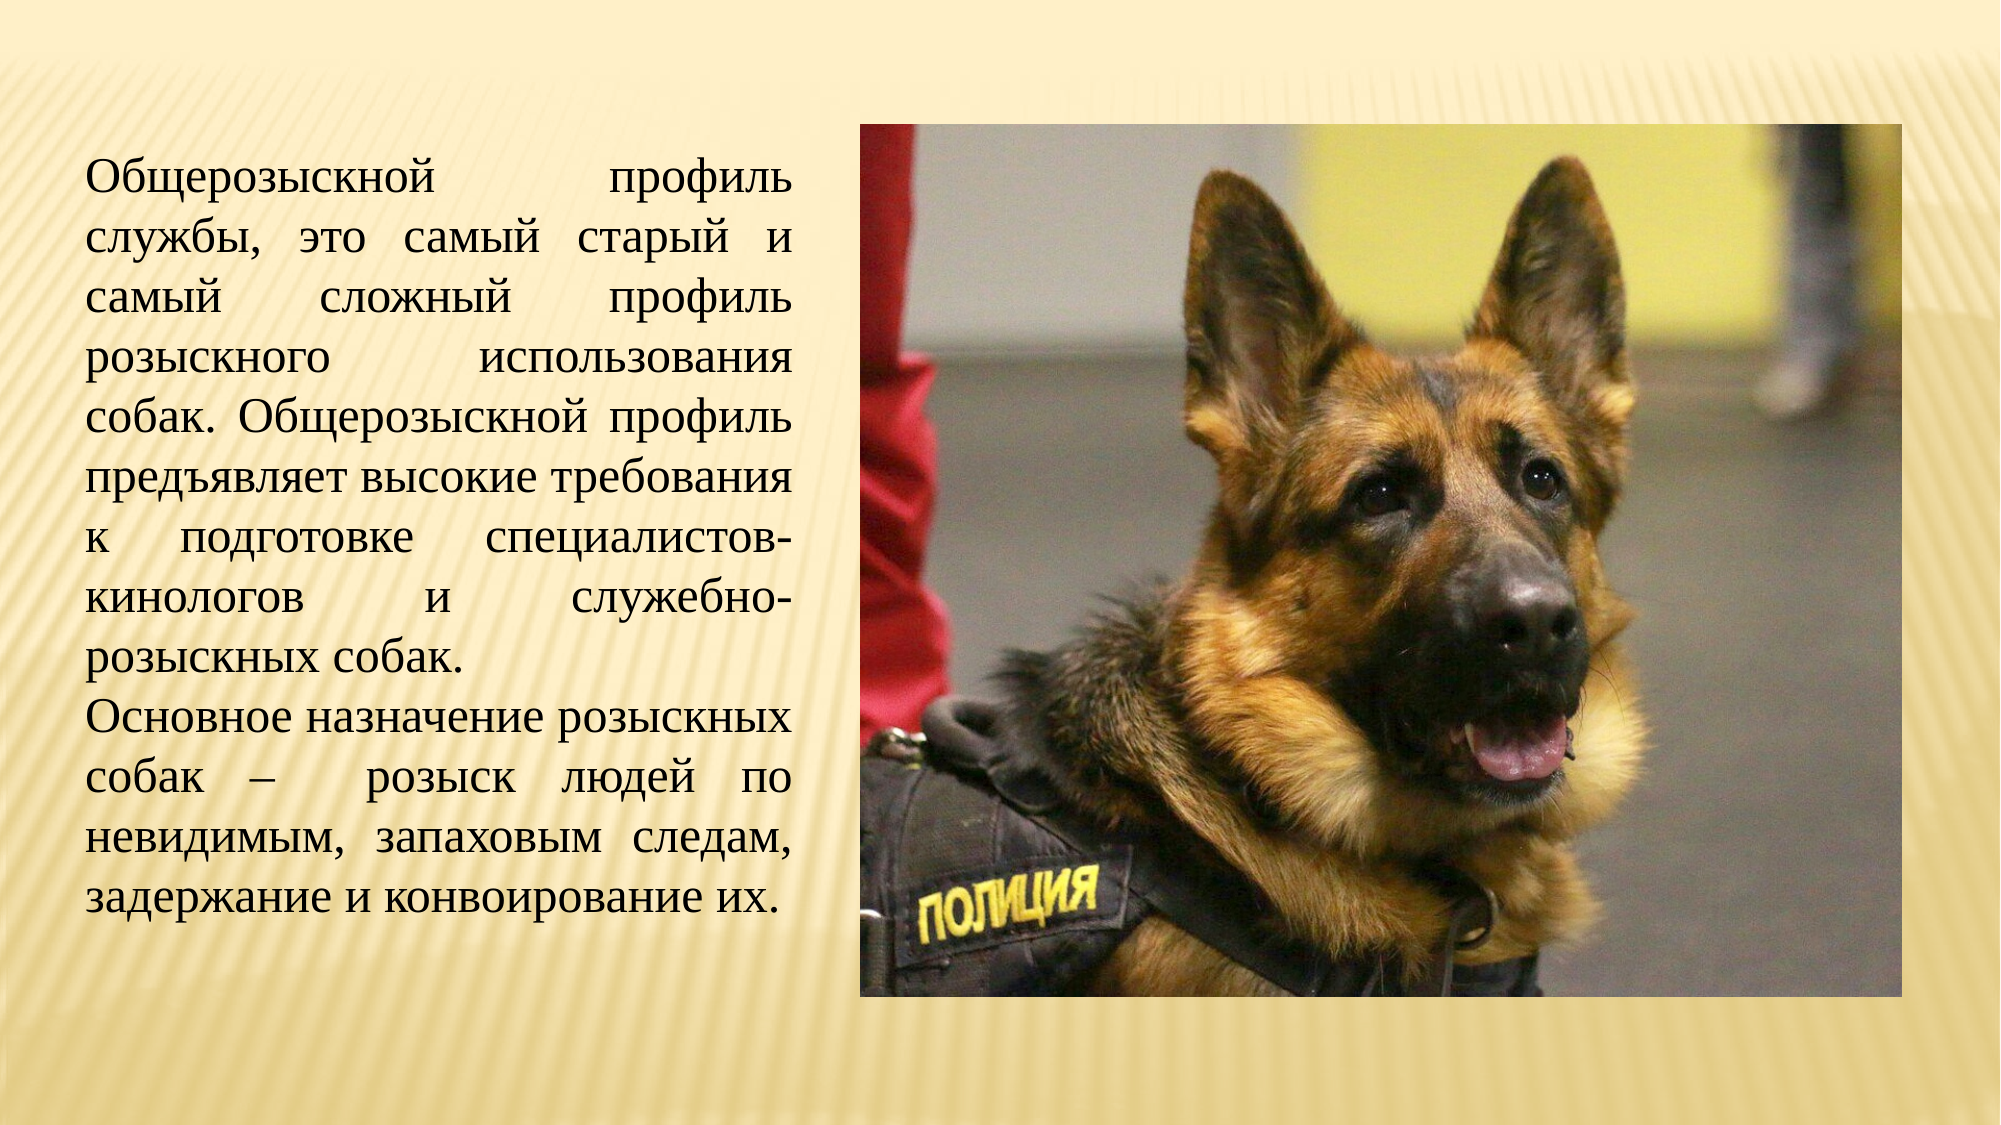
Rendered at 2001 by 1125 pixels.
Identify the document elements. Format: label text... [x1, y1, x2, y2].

text_box Общерозыскной профиль службы, это самый старый и самый сложный профиль розыскного использования собак. Общерозыскной профиль предъявляет высокие требования к подготовке специалистов-кинологов и служебно-розыскных собак. Основное назначение розыскных собак – розыск людей по невидимым, запаховым следам, задержание и конвоирование их. [70, 134, 808, 930]
picture [860, 124, 1902, 997]
